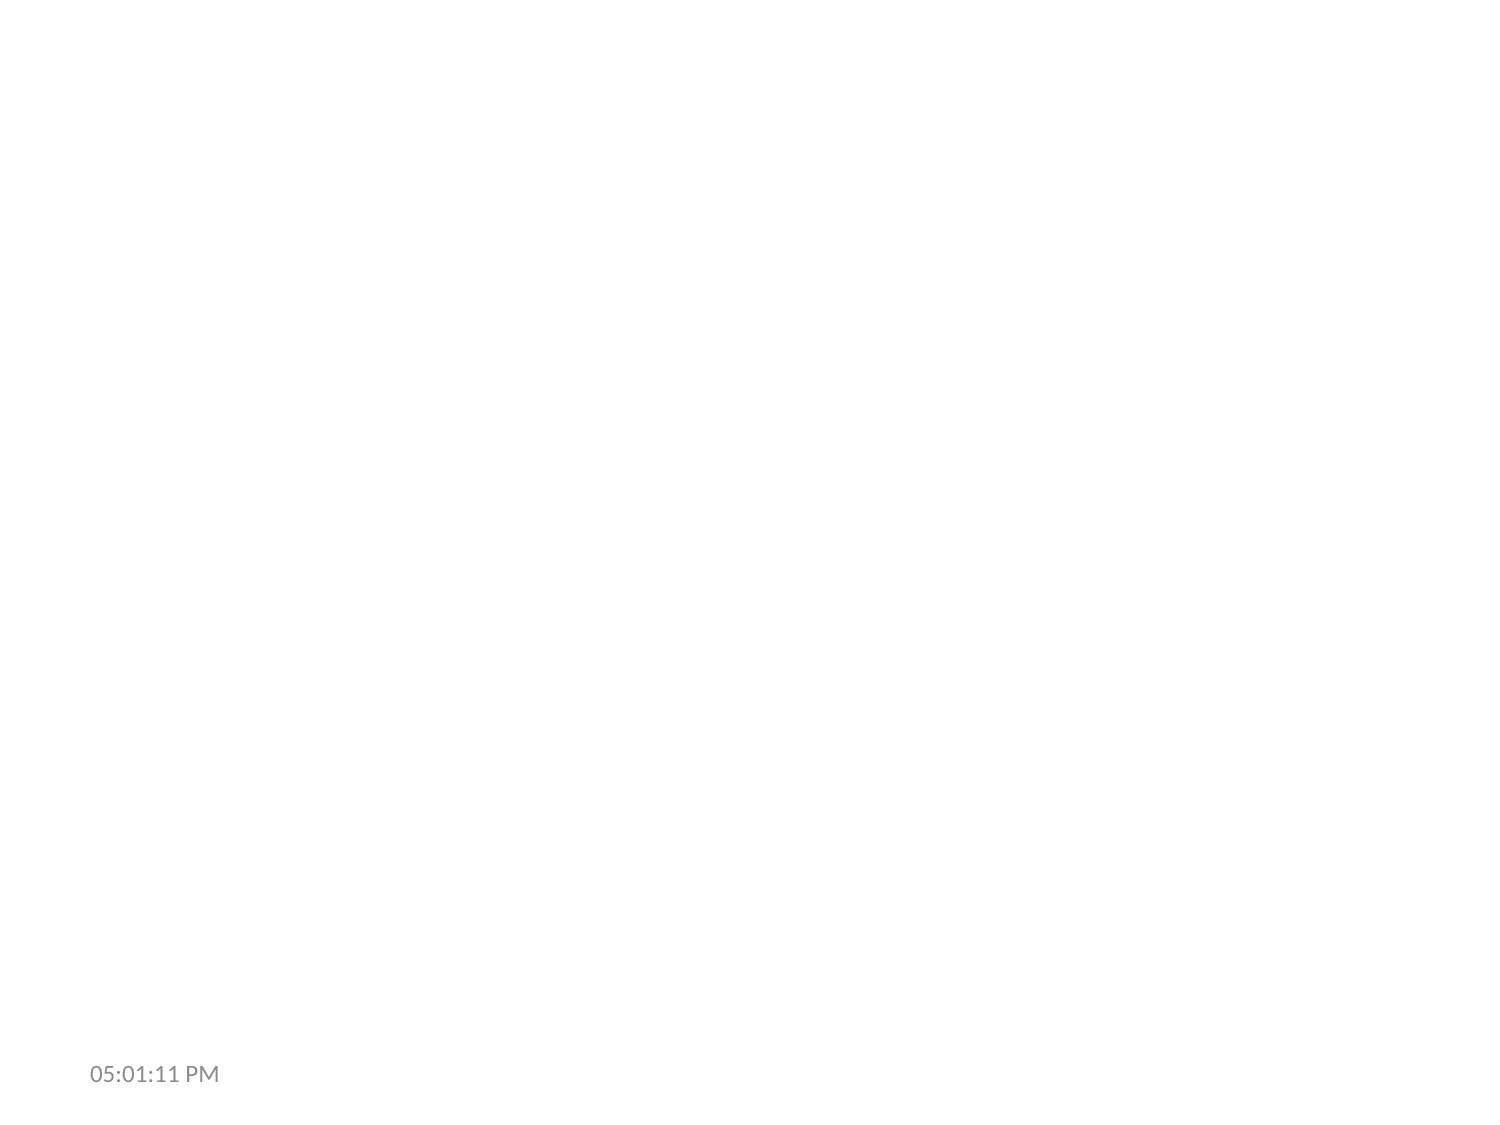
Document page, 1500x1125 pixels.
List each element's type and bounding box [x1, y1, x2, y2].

slide_number [75, 1042, 425, 1103]
